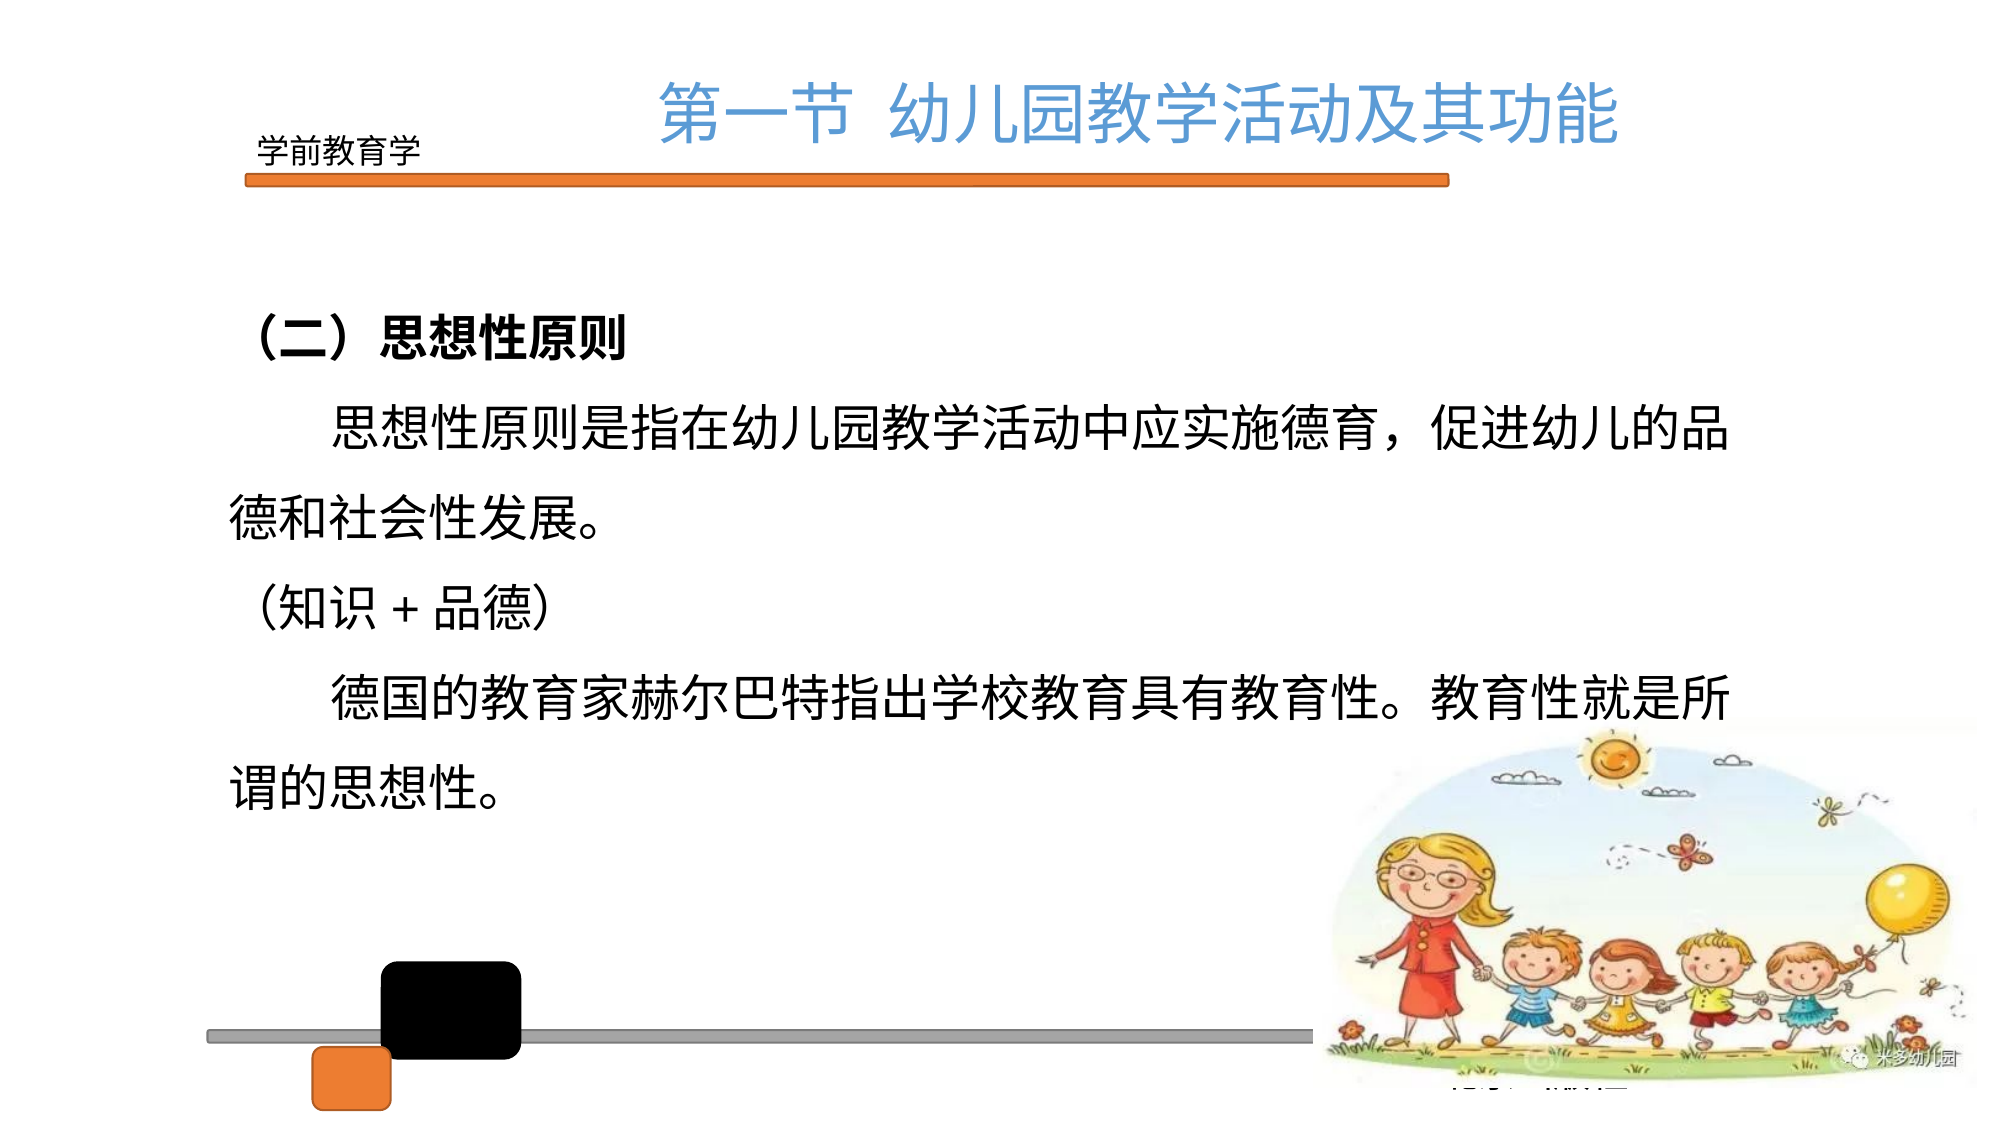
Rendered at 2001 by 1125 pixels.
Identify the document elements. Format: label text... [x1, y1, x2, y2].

text_box （二）思想性原则 思想性原则是指在幼儿园教学活动中应实施德育，促进幼儿的品德和社会性发展。 （知识+品德） 德国的教育家赫尔巴特指出学校教育具有教育性。教育性就是所谓的思想性。 [214, 268, 1771, 869]
text_box 第一节 幼儿园教学活动及其功能 [641, 64, 1636, 160]
picture [1313, 717, 1977, 1088]
